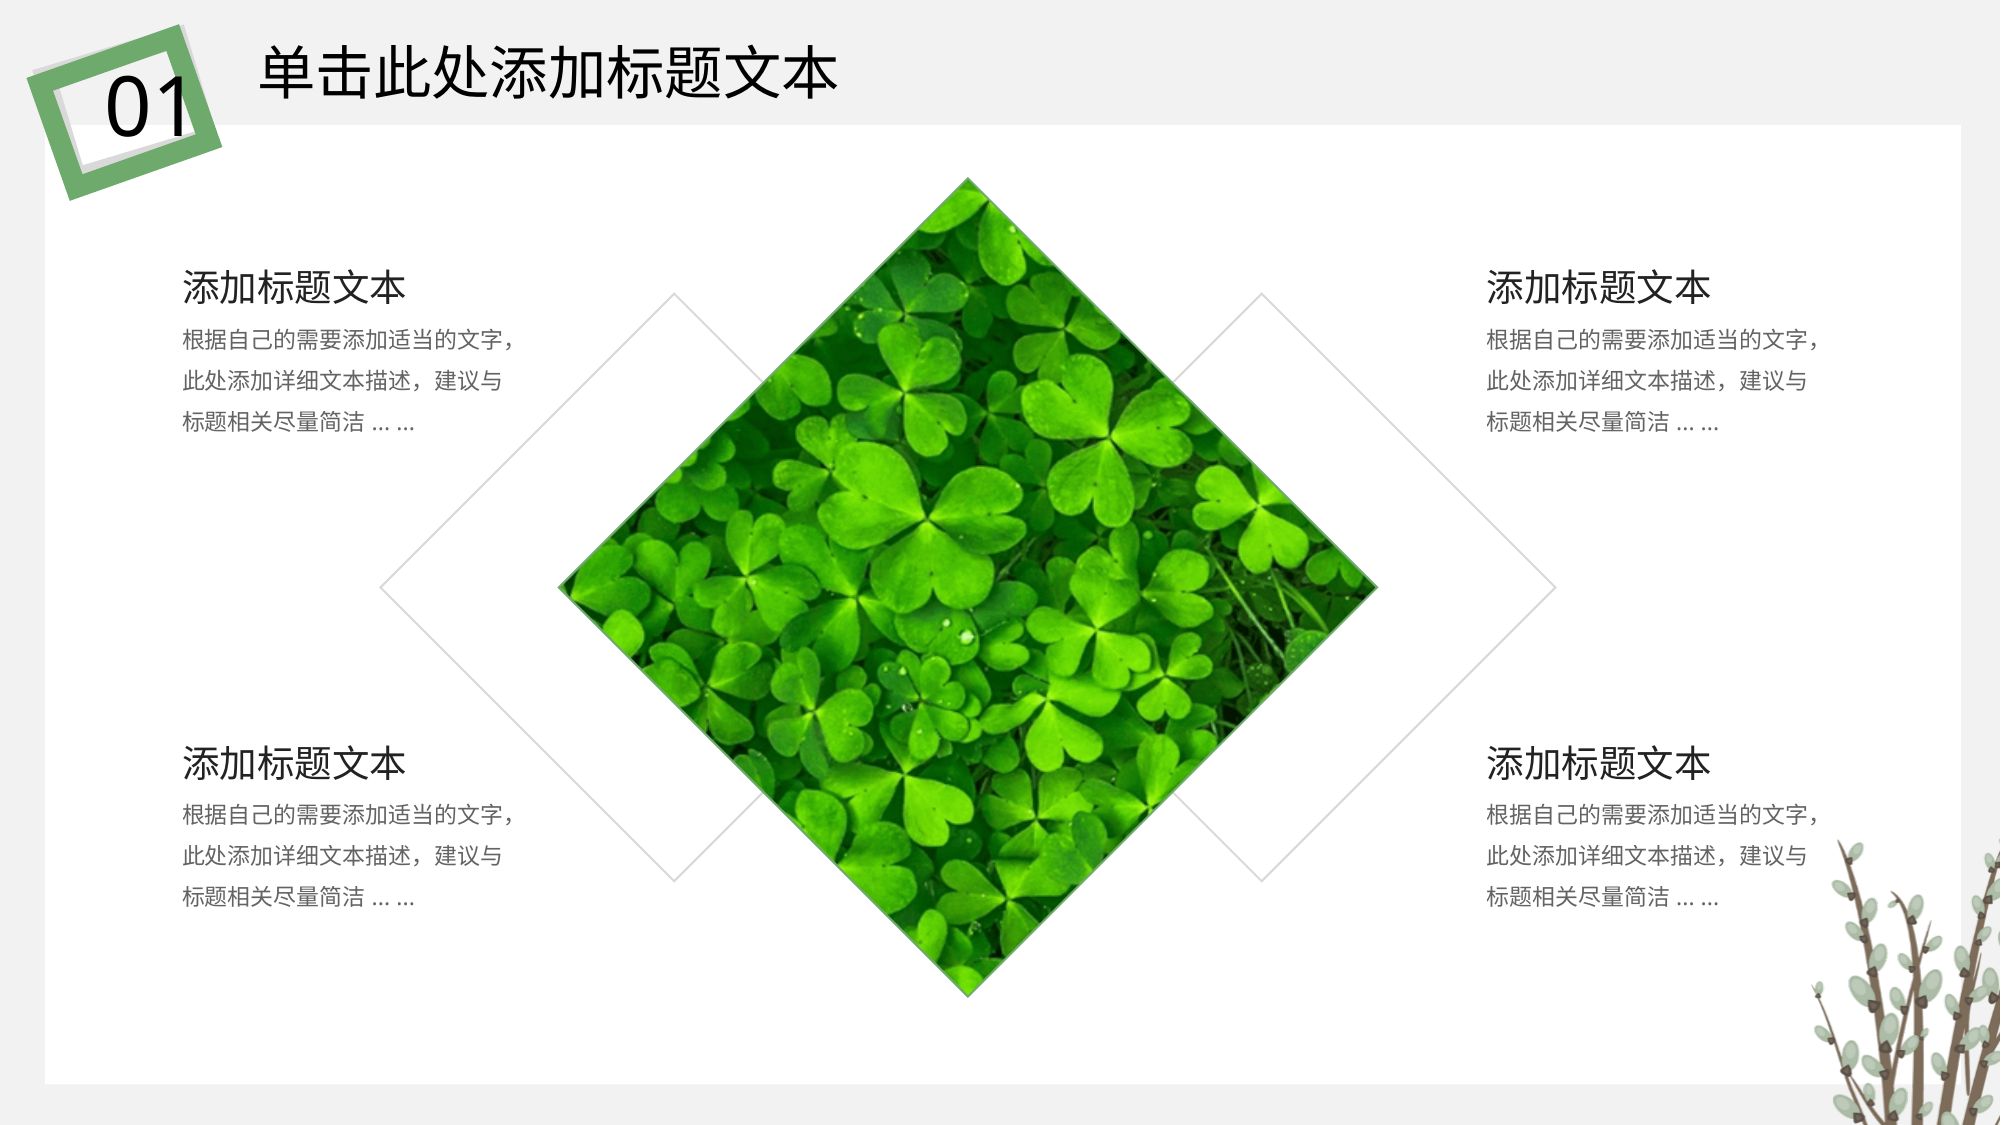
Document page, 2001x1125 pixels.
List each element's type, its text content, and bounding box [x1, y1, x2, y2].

text_box [557, 176, 1379, 999]
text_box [167, 265, 542, 445]
text_box [378, 292, 763, 883]
text_box 01 [90, 45, 215, 160]
text_box [1172, 292, 1557, 883]
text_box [1471, 741, 1846, 920]
picture [1771, 782, 2000, 1125]
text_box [167, 741, 542, 920]
text_box 单击此处添加标题文本 [242, 29, 855, 114]
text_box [1471, 265, 1846, 445]
